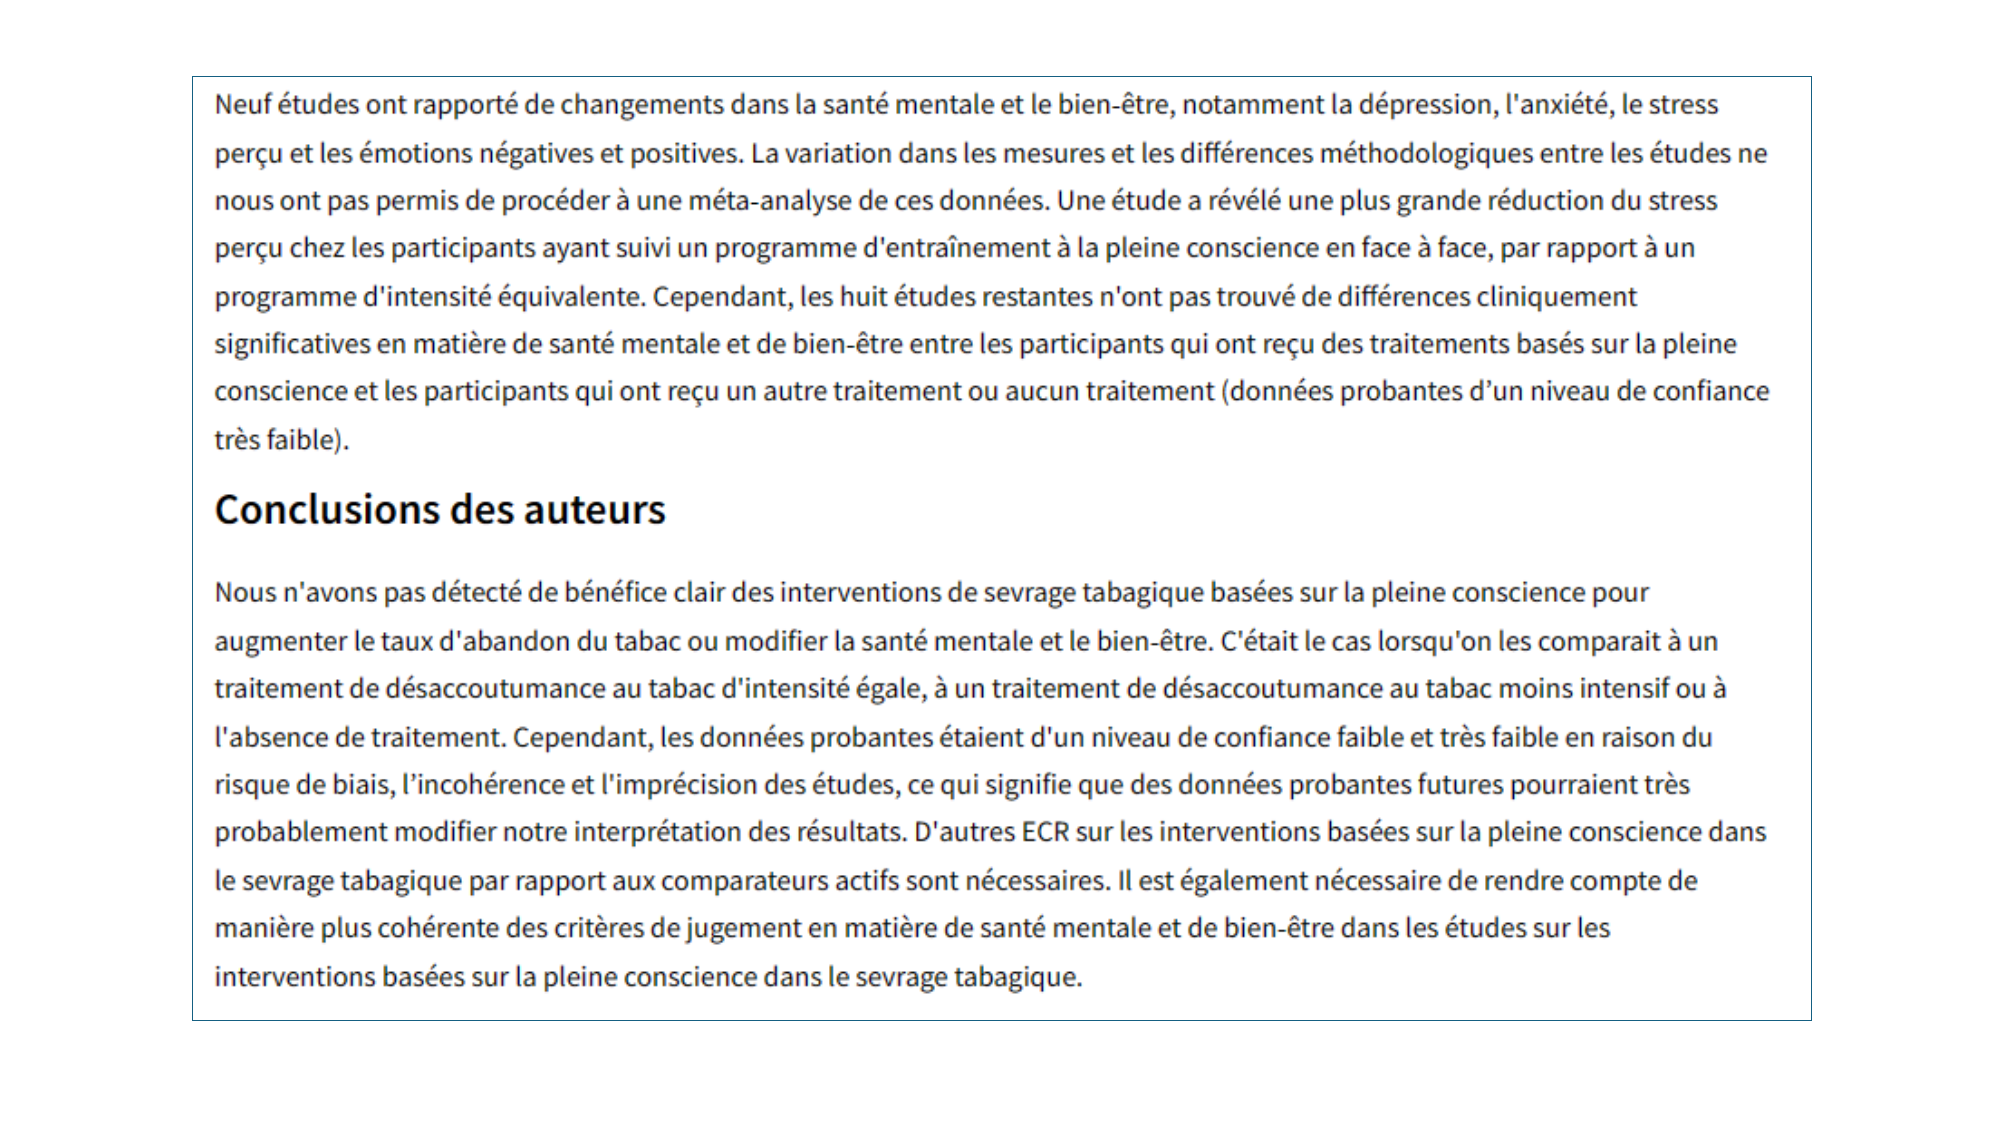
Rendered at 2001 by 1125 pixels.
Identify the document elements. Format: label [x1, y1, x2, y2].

picture [191, 76, 1813, 1022]
